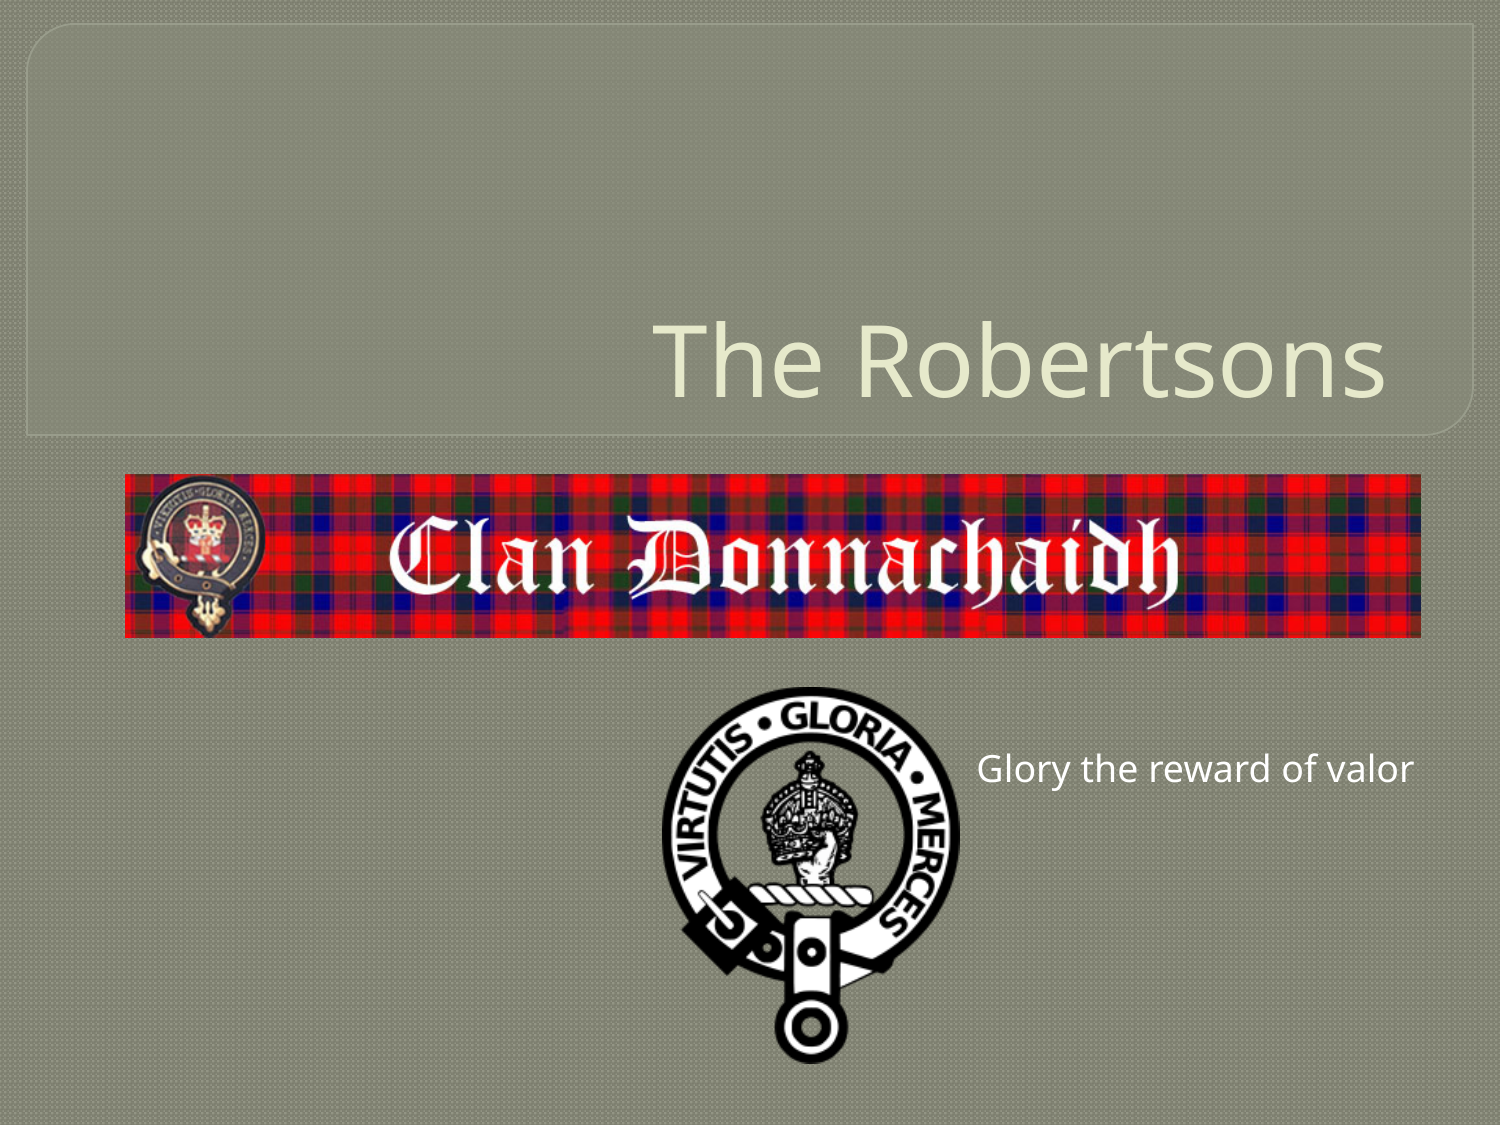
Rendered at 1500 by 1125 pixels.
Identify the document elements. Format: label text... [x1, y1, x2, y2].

picture [124, 474, 1421, 638]
text_box Glory the reward of valor [965, 737, 1430, 798]
picture [662, 687, 960, 1065]
title The Robertsons [76, 62, 1427, 425]
